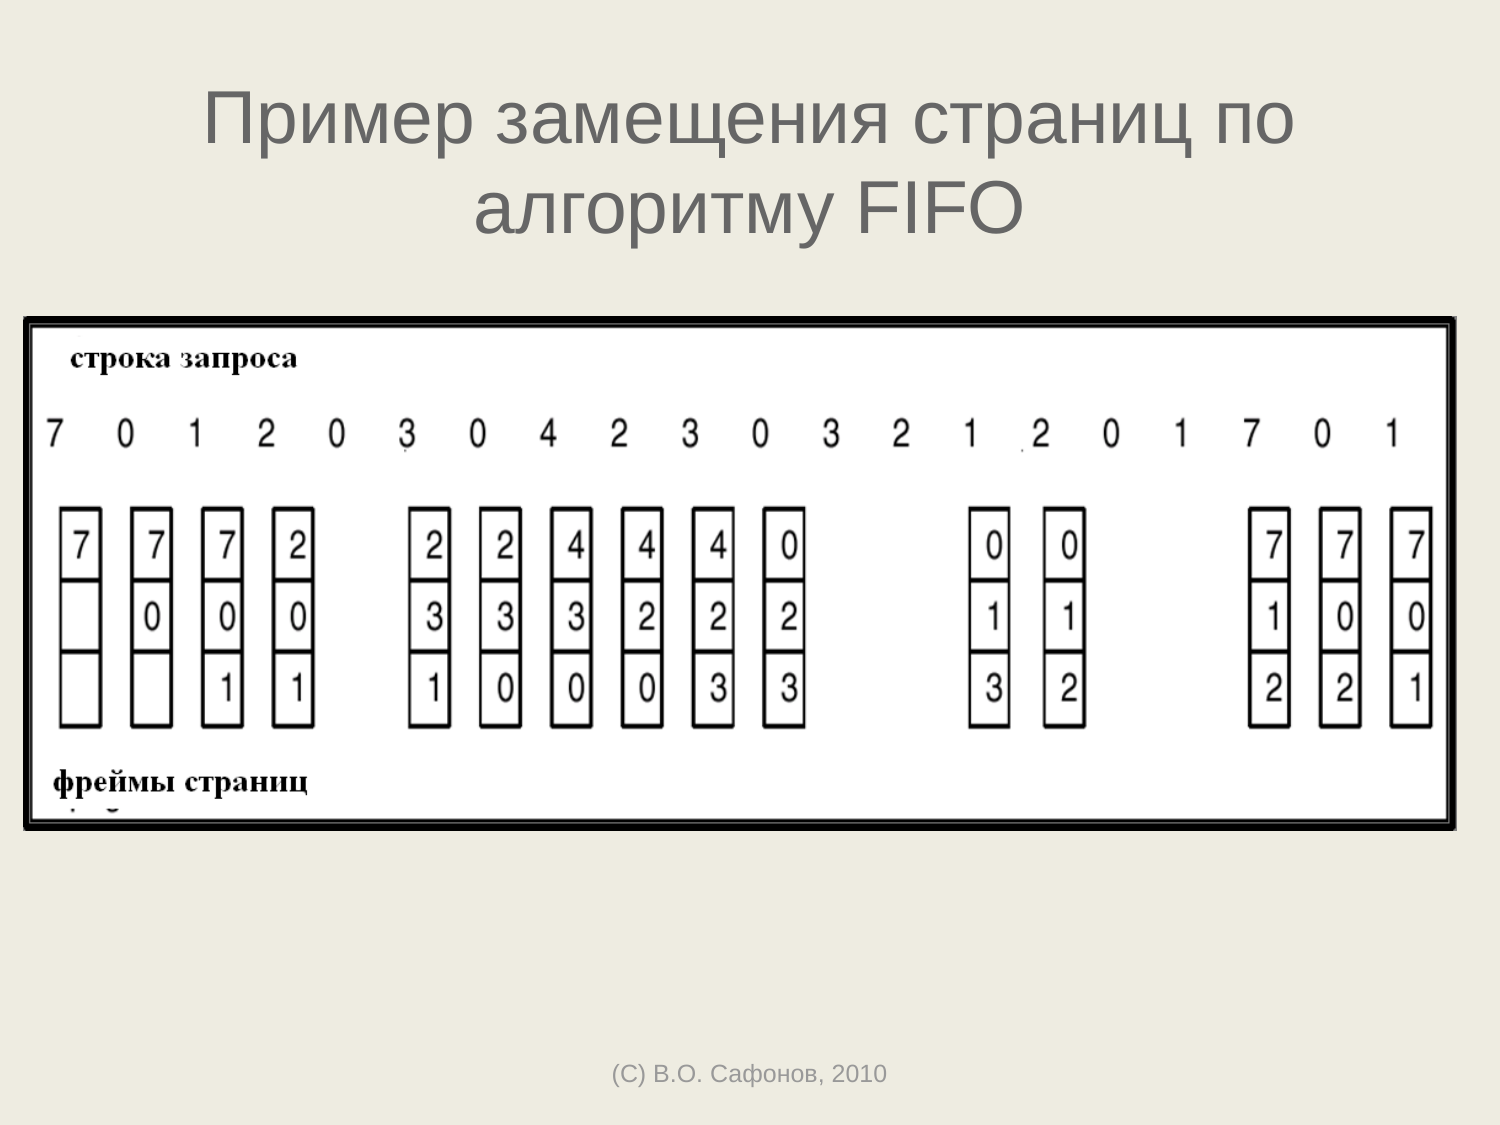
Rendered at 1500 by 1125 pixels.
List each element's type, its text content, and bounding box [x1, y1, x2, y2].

title Пример замещения страниц по алгоритму FIFO [74, 49, 1426, 268]
footer (C) В.О. Сафонов, 2010 [512, 1042, 988, 1103]
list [23, 316, 1457, 831]
